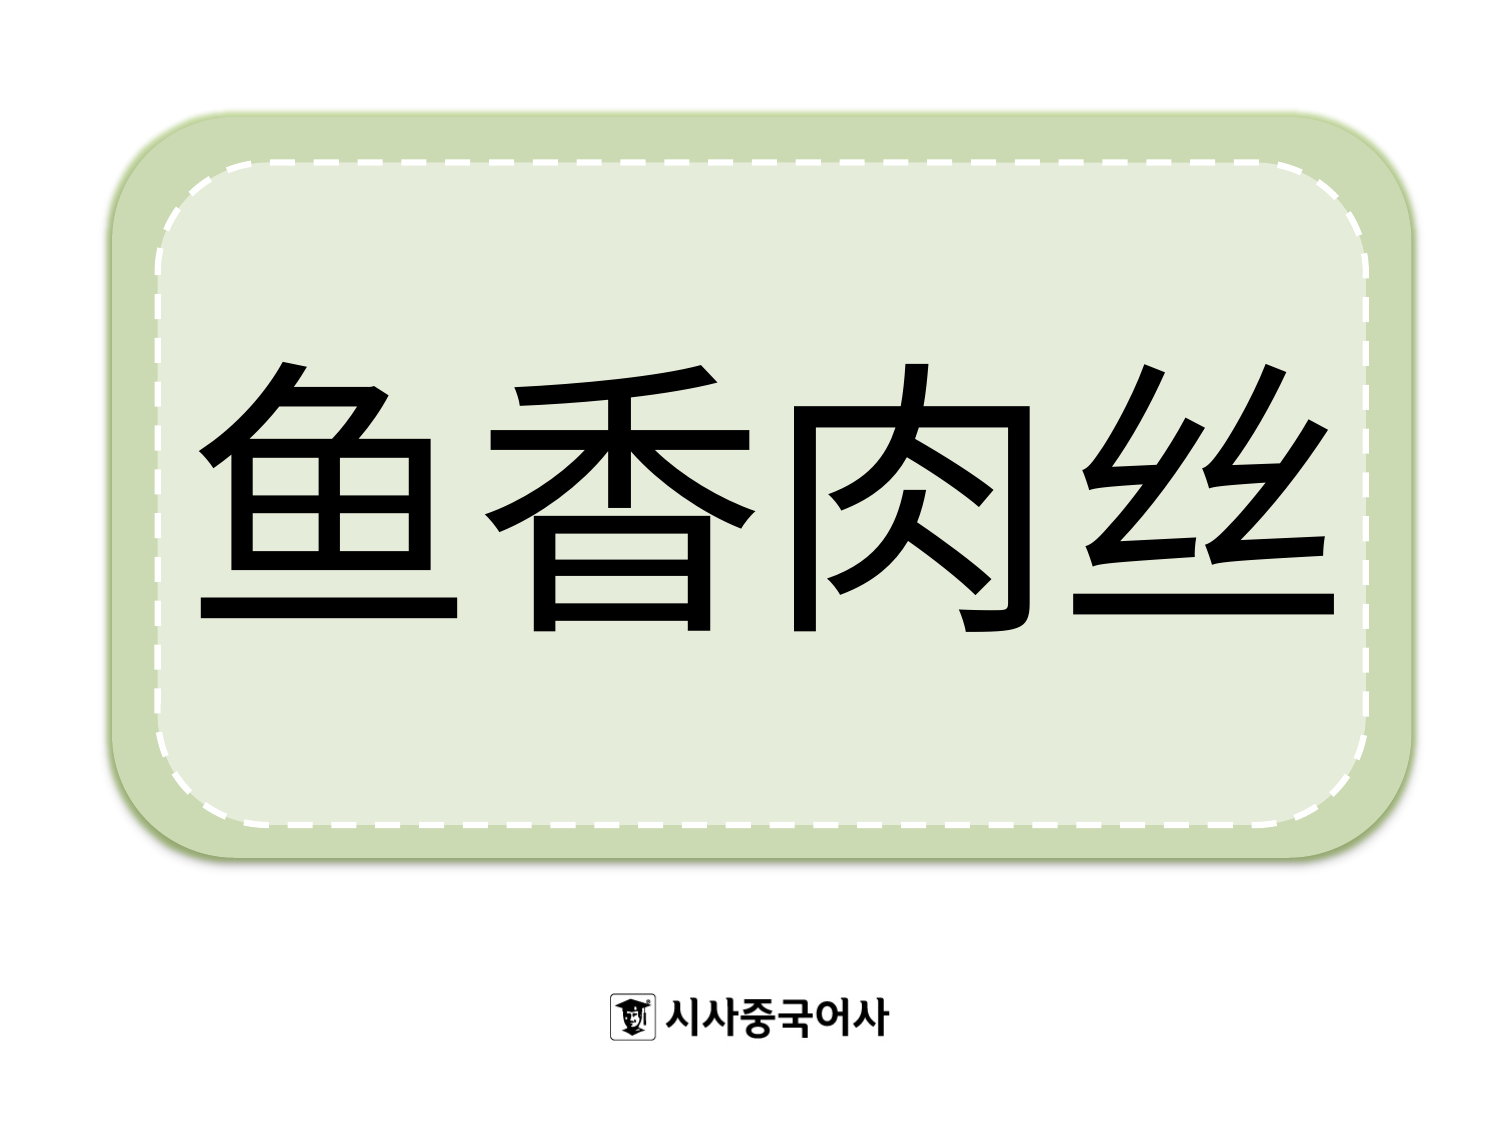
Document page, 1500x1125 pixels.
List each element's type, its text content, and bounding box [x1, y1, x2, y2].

picture [602, 987, 898, 1047]
text_box 鱼香肉丝 [162, 160, 1371, 824]
